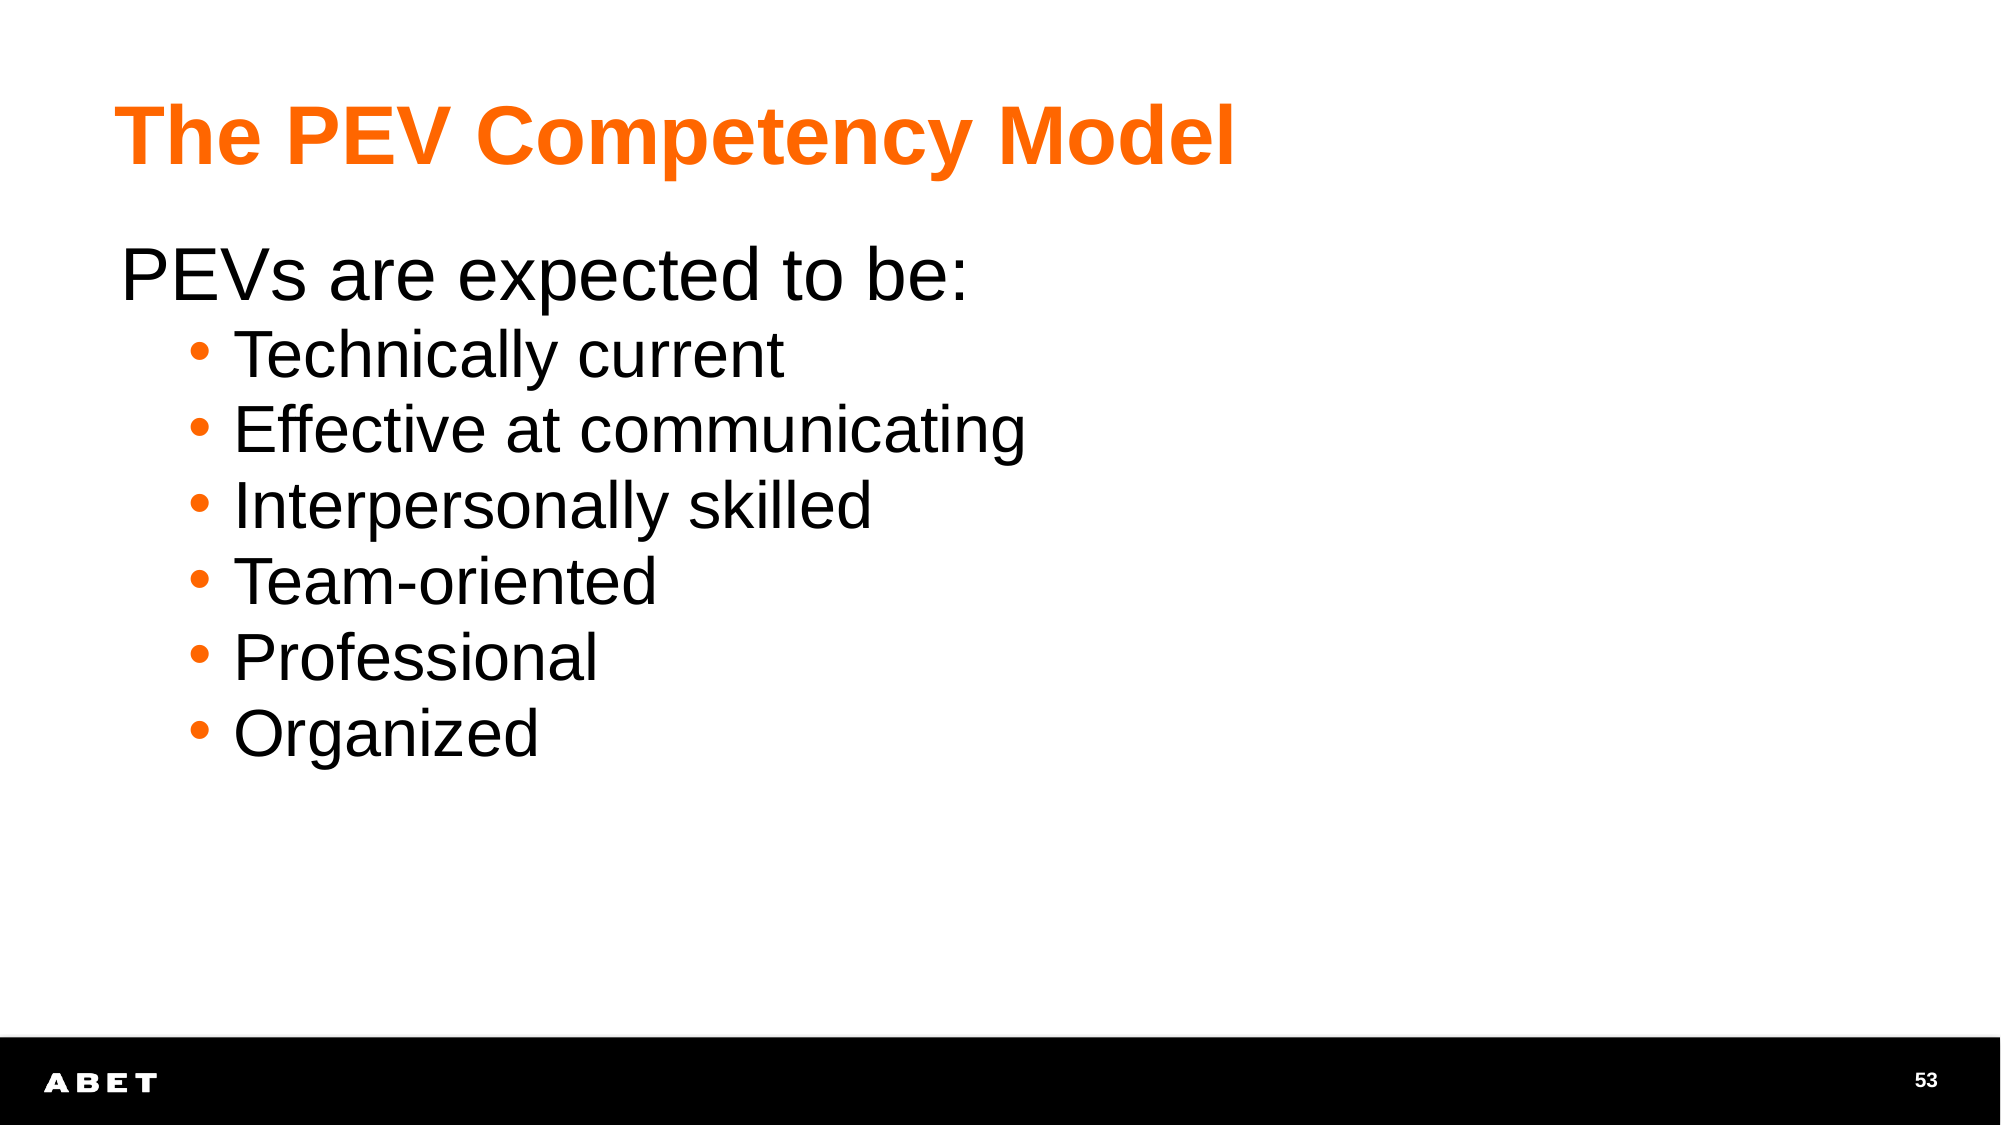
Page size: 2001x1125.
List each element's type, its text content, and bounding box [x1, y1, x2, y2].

title The PEV Competency Model [99, 73, 1900, 205]
picture [16, 1052, 184, 1113]
list PEVs are expected to be: Technically current Effective at communicating Interpersonally skilled Team-oriented Professional Organized [99, 235, 1900, 948]
